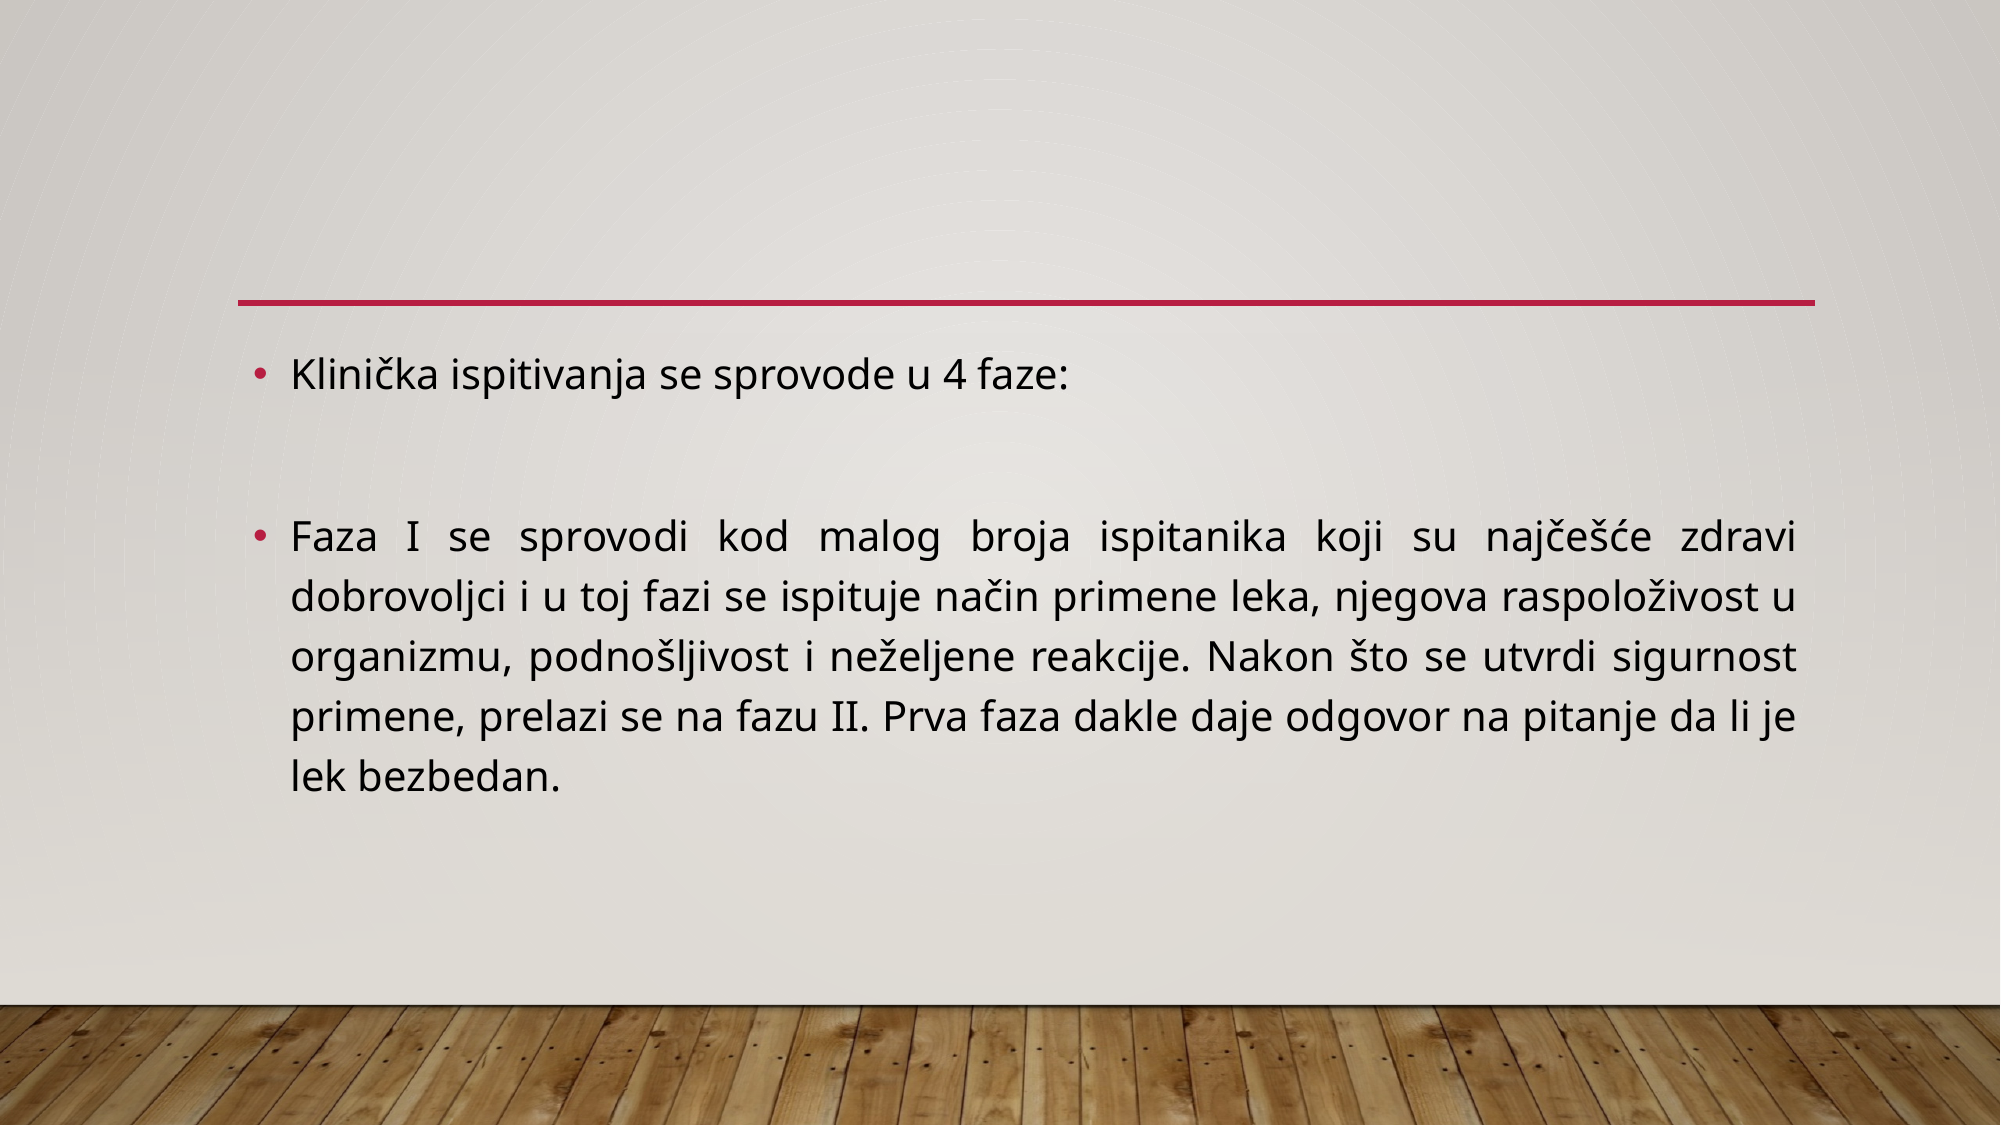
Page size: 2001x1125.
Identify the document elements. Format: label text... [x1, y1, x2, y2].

picture [0, 1005, 2000, 1125]
list Klinička ispitivanja se sprovode u 4 faze: Faza I se sprovodi kod malog broja ispitanika koji su najčešće zdravi dobrovoljci i u toj fazi se ispituje način primene leka, njegova raspoloživost u organizmu, podnošljivost i neželjene reakcije. Nakon što se utvrdi sigurnost primene, prelazi se na fazu II. Prva faza dakle daje odgovor na pitanje da li je lek bezbedan. [238, 330, 1814, 897]
